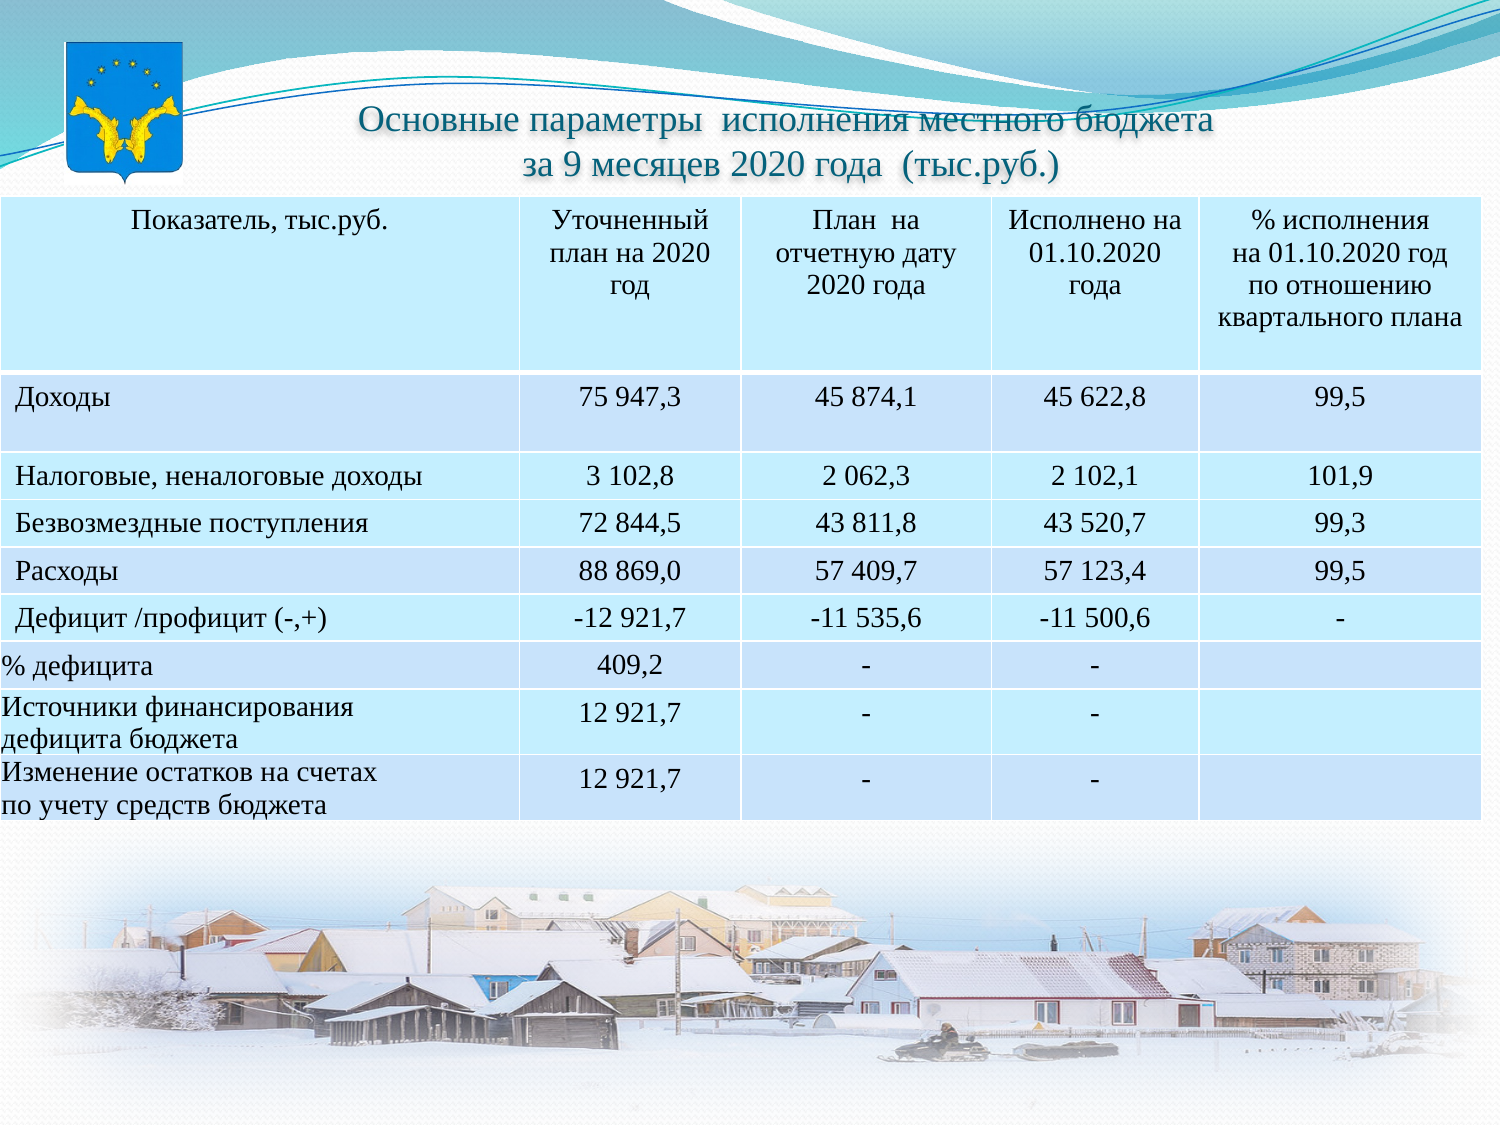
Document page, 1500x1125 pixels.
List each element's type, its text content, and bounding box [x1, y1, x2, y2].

table_cell 99,5 [1200, 548, 1481, 593]
picture [64, 42, 184, 185]
table_header Показатель, тыс.руб. [1, 197, 519, 370]
table_cell -11 535,6 [742, 595, 991, 640]
table_cell 57 409,7 [742, 548, 991, 593]
table_cell Налоговые, неналоговые доходы [1, 453, 519, 499]
table_cell Расходы [1, 548, 519, 593]
table_cell 45 622,8 [992, 375, 1198, 451]
table_cell 75 947,3 [520, 375, 740, 451]
table_cell [1200, 755, 1481, 809]
table_cell - [742, 755, 991, 809]
table_cell Источники финансирования дефицита бюджета [1, 690, 519, 754]
table_cell 3 102,8 [520, 453, 740, 499]
table_cell -11 500,6 [992, 595, 1198, 640]
table_cell 2 062,3 [742, 453, 991, 499]
table_cell 72 844,5 [520, 500, 740, 546]
table_header Исполнено на 01.10.2020 года [992, 197, 1198, 370]
table_cell [1200, 690, 1481, 754]
table_cell Безвозмездные поступления [1, 500, 519, 546]
table_cell 99,3 [1200, 500, 1481, 546]
table_cell 409,2 [520, 642, 740, 688]
table_header Уточненный план на 2020 год [520, 197, 740, 370]
table_cell -12 921,7 [520, 595, 740, 640]
table_cell 2 102,1 [992, 453, 1198, 499]
table_cell 57 123,4 [992, 548, 1198, 593]
table_cell 12 921,7 [520, 690, 740, 754]
table_cell 45 874,1 [742, 375, 991, 451]
table_cell 43 811,8 [742, 500, 991, 546]
table_cell [1200, 642, 1481, 688]
table_cell 88 869,0 [520, 548, 740, 593]
table_cell 43 520,7 [992, 500, 1198, 546]
table_cell - [992, 642, 1198, 688]
table_header План на отчетную дату 2020 года [742, 197, 991, 370]
table_cell - [742, 690, 991, 754]
table_header % исполнения на 01.10.2020 год по отношению квартального плана [1200, 197, 1481, 370]
table_cell Изменение остатков на счетах по учету средств бюджета [1, 755, 519, 809]
table_cell - [1200, 595, 1481, 640]
table_cell % дефицита [1, 642, 519, 688]
table_cell - [992, 755, 1198, 809]
table_cell - [742, 642, 991, 688]
table_cell 99,5 [1200, 375, 1481, 451]
table_cell 101,9 [1200, 453, 1481, 499]
title Основные параметры исполнения местного бюджета за 9 месяцев 2020 года (тыс.руб.) [218, 101, 1365, 185]
table_cell Дефицит /профицит (-,+) [1, 595, 519, 640]
picture [0, 810, 1500, 1125]
table_cell - [992, 690, 1198, 754]
table_cell Доходы [1, 375, 519, 451]
table_cell 12 921,7 [520, 755, 740, 809]
